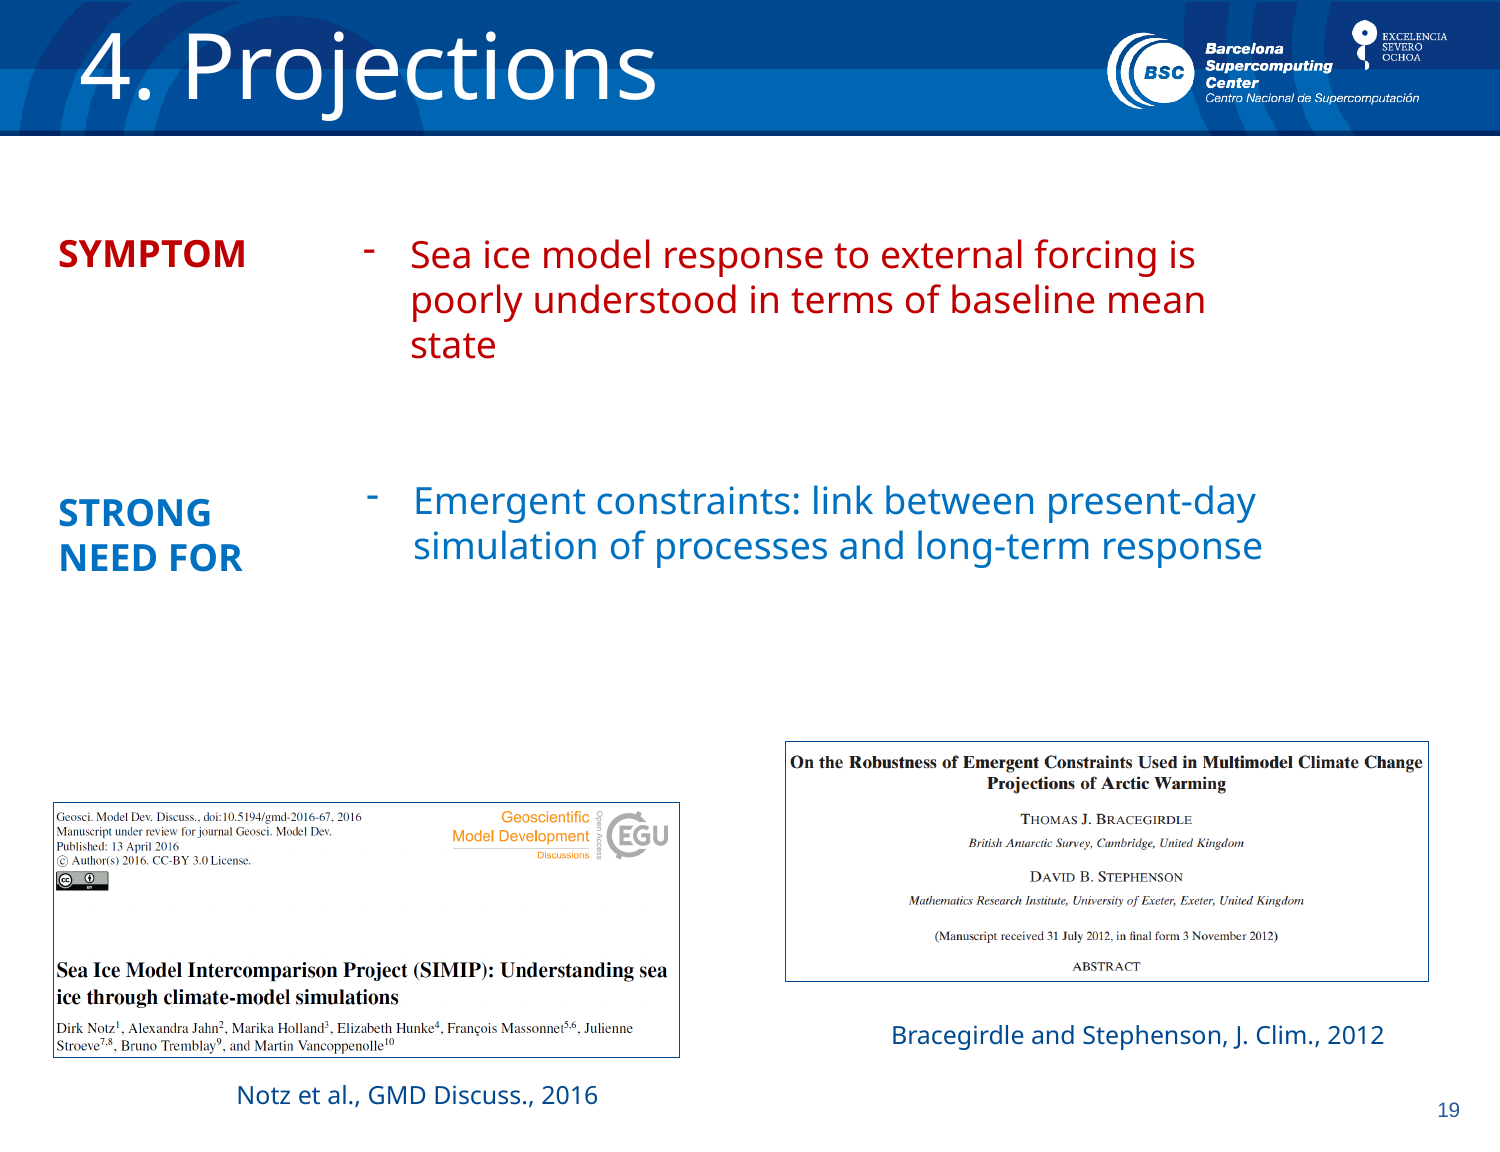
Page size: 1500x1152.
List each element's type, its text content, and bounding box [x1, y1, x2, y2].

picture [785, 740, 1429, 983]
picture [0, 0, 1500, 136]
text_box Sea ice model response to external forcing is poorly understood in terms of baseline mean state [348, 223, 1258, 419]
text_box Emergent constraints: link between present-day simulation of processes and long-term response [351, 469, 1400, 620]
text_box STRONG NEED FOR [43, 481, 290, 586]
text_box Notz et al., GMD Discuss., 2016 [100, 1072, 735, 1117]
title 4. Projections [65, 0, 1081, 116]
text_box SYMPTOM [43, 222, 290, 282]
text_box Bracegirdle and Stephenson, J. Clim., 2012 [820, 1011, 1456, 1057]
picture [52, 802, 680, 1058]
